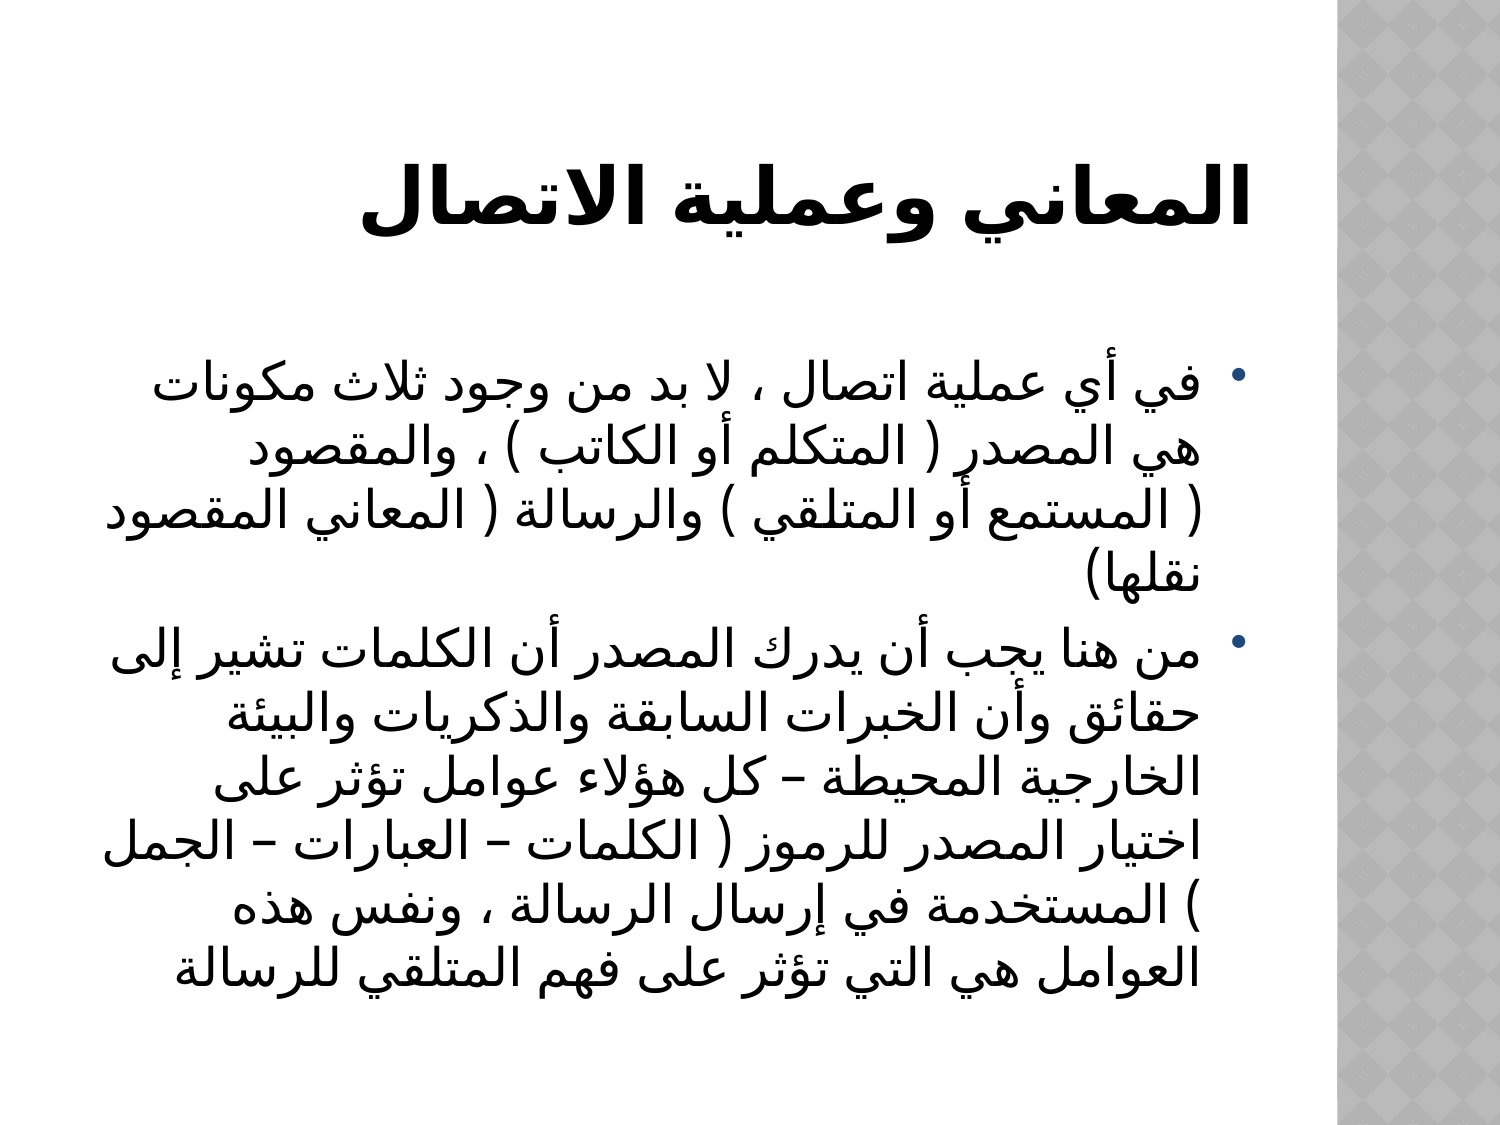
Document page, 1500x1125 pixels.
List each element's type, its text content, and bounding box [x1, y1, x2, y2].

title المعاني وعملية الاتصال [75, 52, 1263, 240]
list في أي عملية اتصال ، لا بد من وجود ثلاث مكونات هي المصدر ( المتكلم أو الكاتب ) ، والمقصود ( المستمع أو المتلقي ) والرسالة ( المعاني المقصود نقلها) من هنا يجب أن يدرك المصدر أن الكلمات تشير إلى حقائق وأن الخبرات السابقة والذكريات والبيئة الخارجية المحيطة – كل هؤلاء عوامل تؤثر على اختيار المصدر للرموز ( الكلمات – العبارات – الجمل ) المستخدمة في إرسال الرسالة ، ونفس هذه العوامل هي التي تؤثر على فهم المتلقي للرسالة [75, 264, 1263, 1059]
